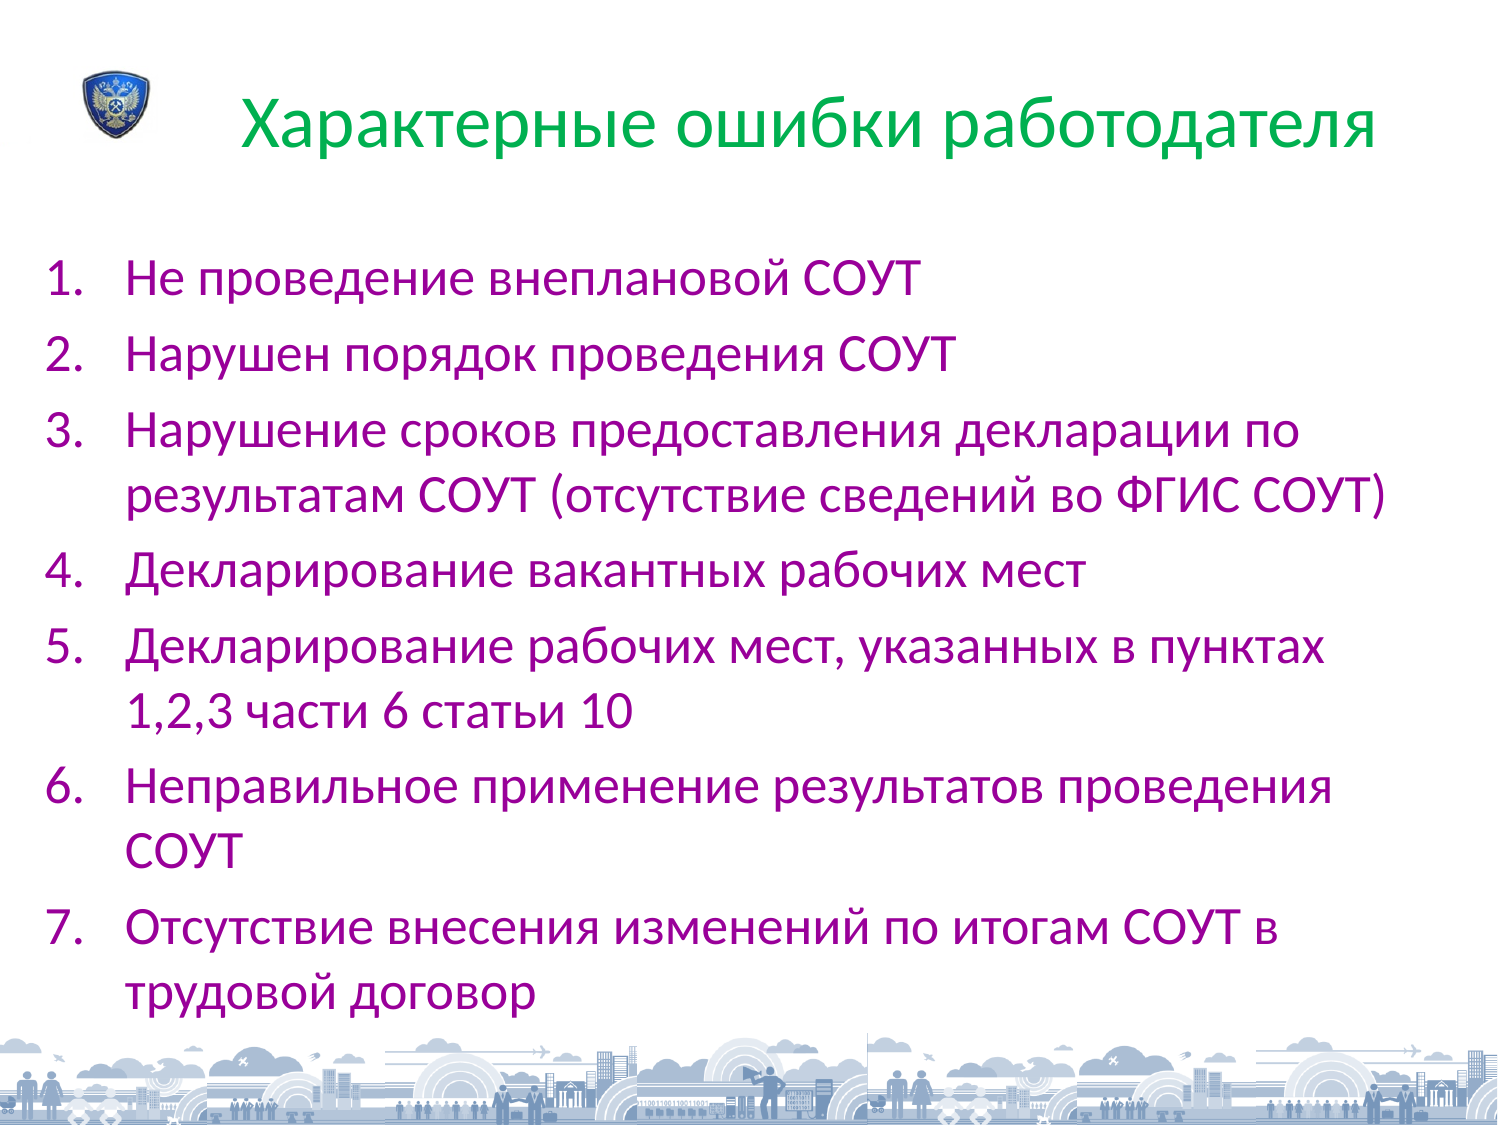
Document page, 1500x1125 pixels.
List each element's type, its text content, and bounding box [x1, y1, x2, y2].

picture [0, 66, 234, 148]
title Характерные ошибки работодателя [194, 35, 1425, 200]
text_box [0, 1032, 1498, 1125]
list Не проведение внеплановой СОУТ Нарушен порядок проведения СОУТ Нарушение сроков предоставления декларации по результатам СОУТ (отсутствие сведений во ФГИС СОУТ) Декларирование вакантных рабочих мест Декларирование рабочих мест, указанных в пунктах 1,2,3 части 6 статьи 10 Неправильное применение результатов проведения СОУТ Отсутствие внесения изменений по итогам СОУТ в трудовой договор [29, 234, 1425, 1031]
